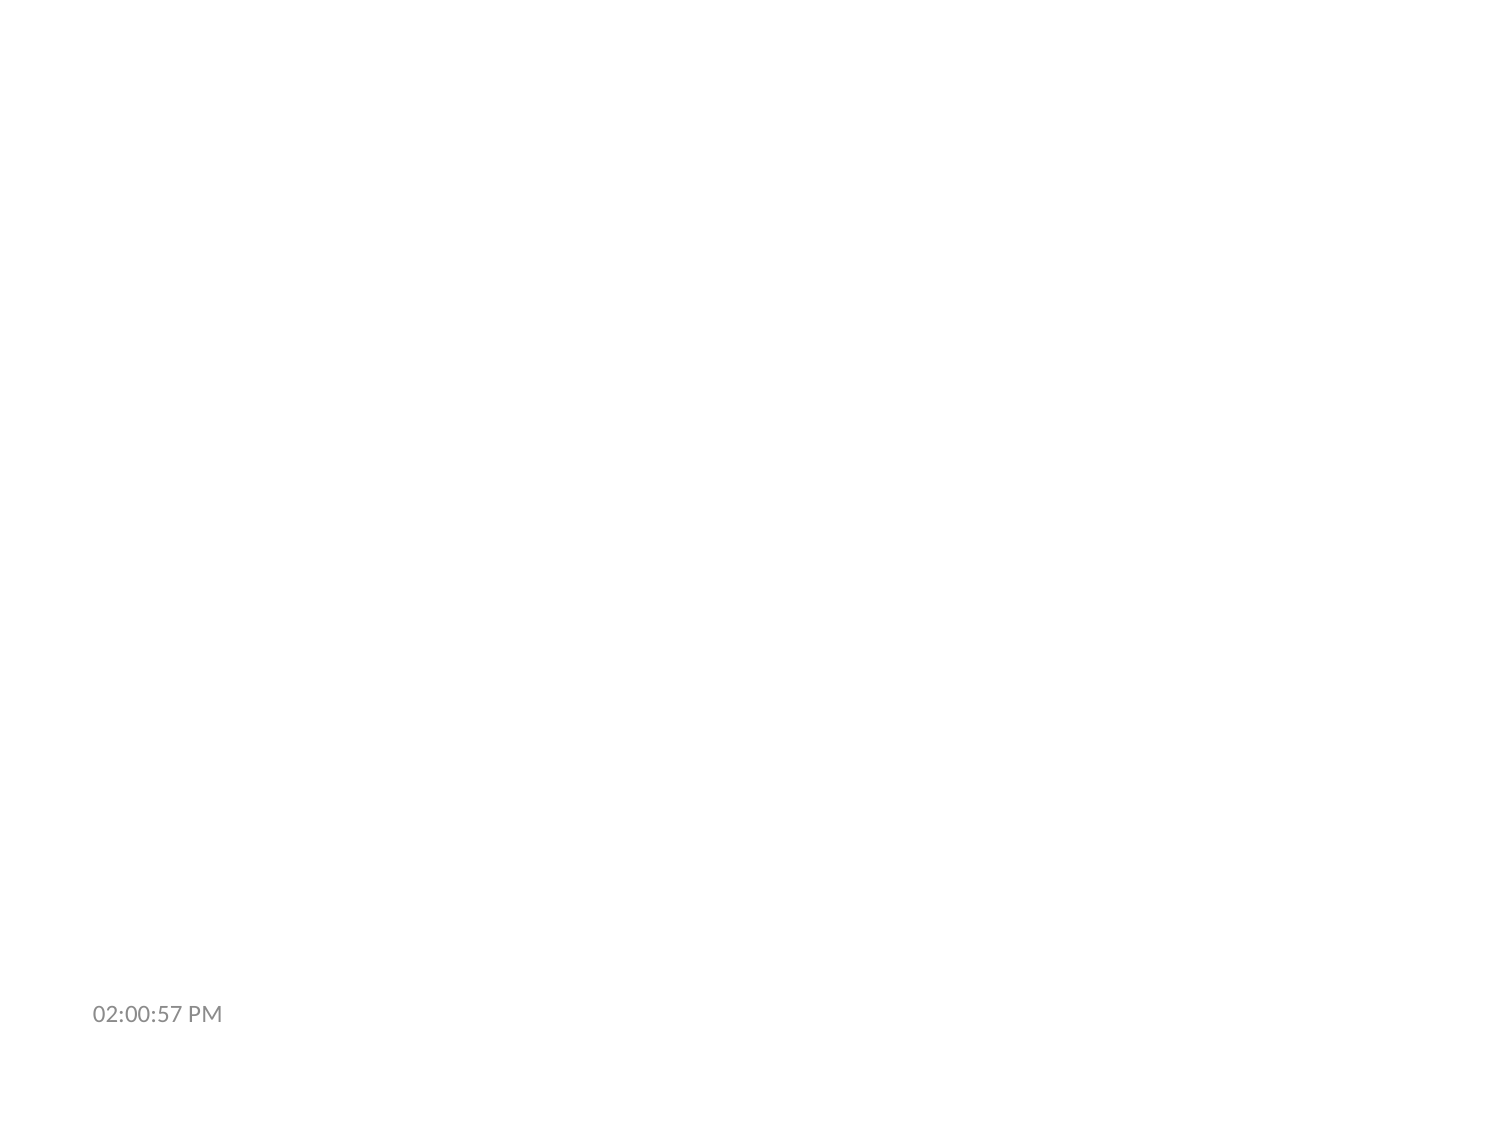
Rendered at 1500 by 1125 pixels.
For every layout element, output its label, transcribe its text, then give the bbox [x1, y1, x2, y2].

text_box 3:35:09 PM [77, 982, 428, 1043]
